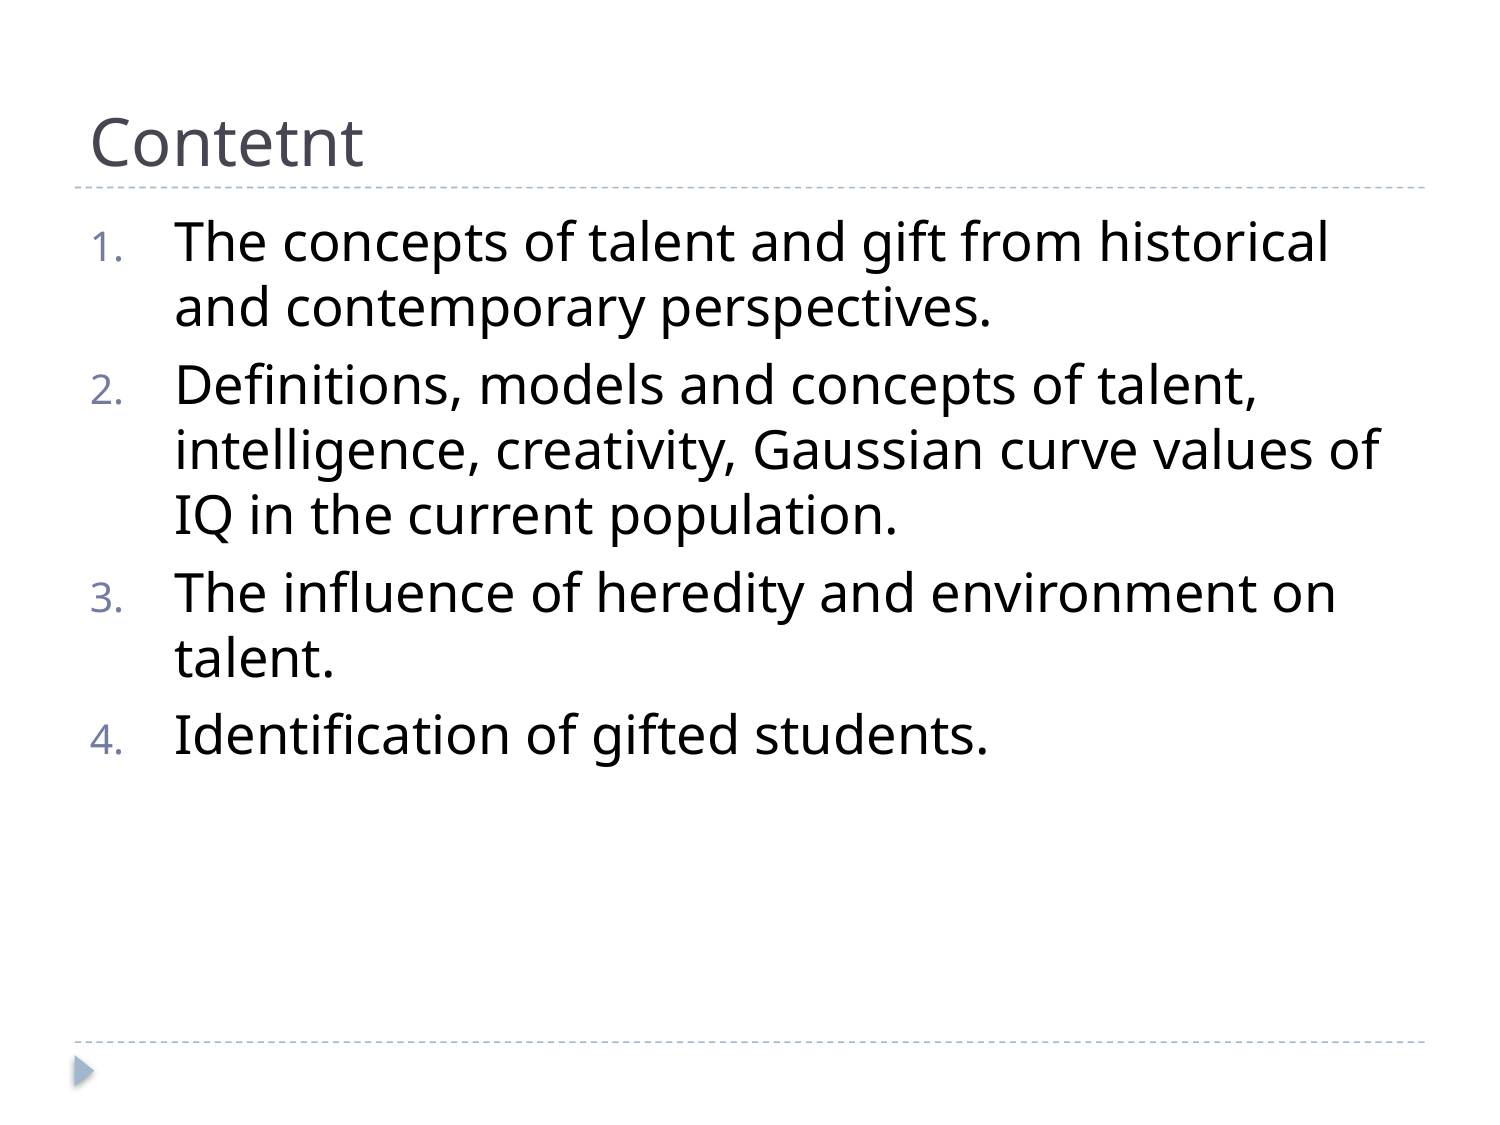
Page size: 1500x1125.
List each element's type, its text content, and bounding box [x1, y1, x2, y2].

list The concepts of talent and gift from historical and contemporary perspectives. Definitions, models and concepts of talent, intelligence, creativity, Gaussian curve values of IQ in the current population. The influence of heredity and environment on talent. Identification of gifted students. [75, 200, 1425, 1010]
title Contetnt [75, 24, 1425, 188]
